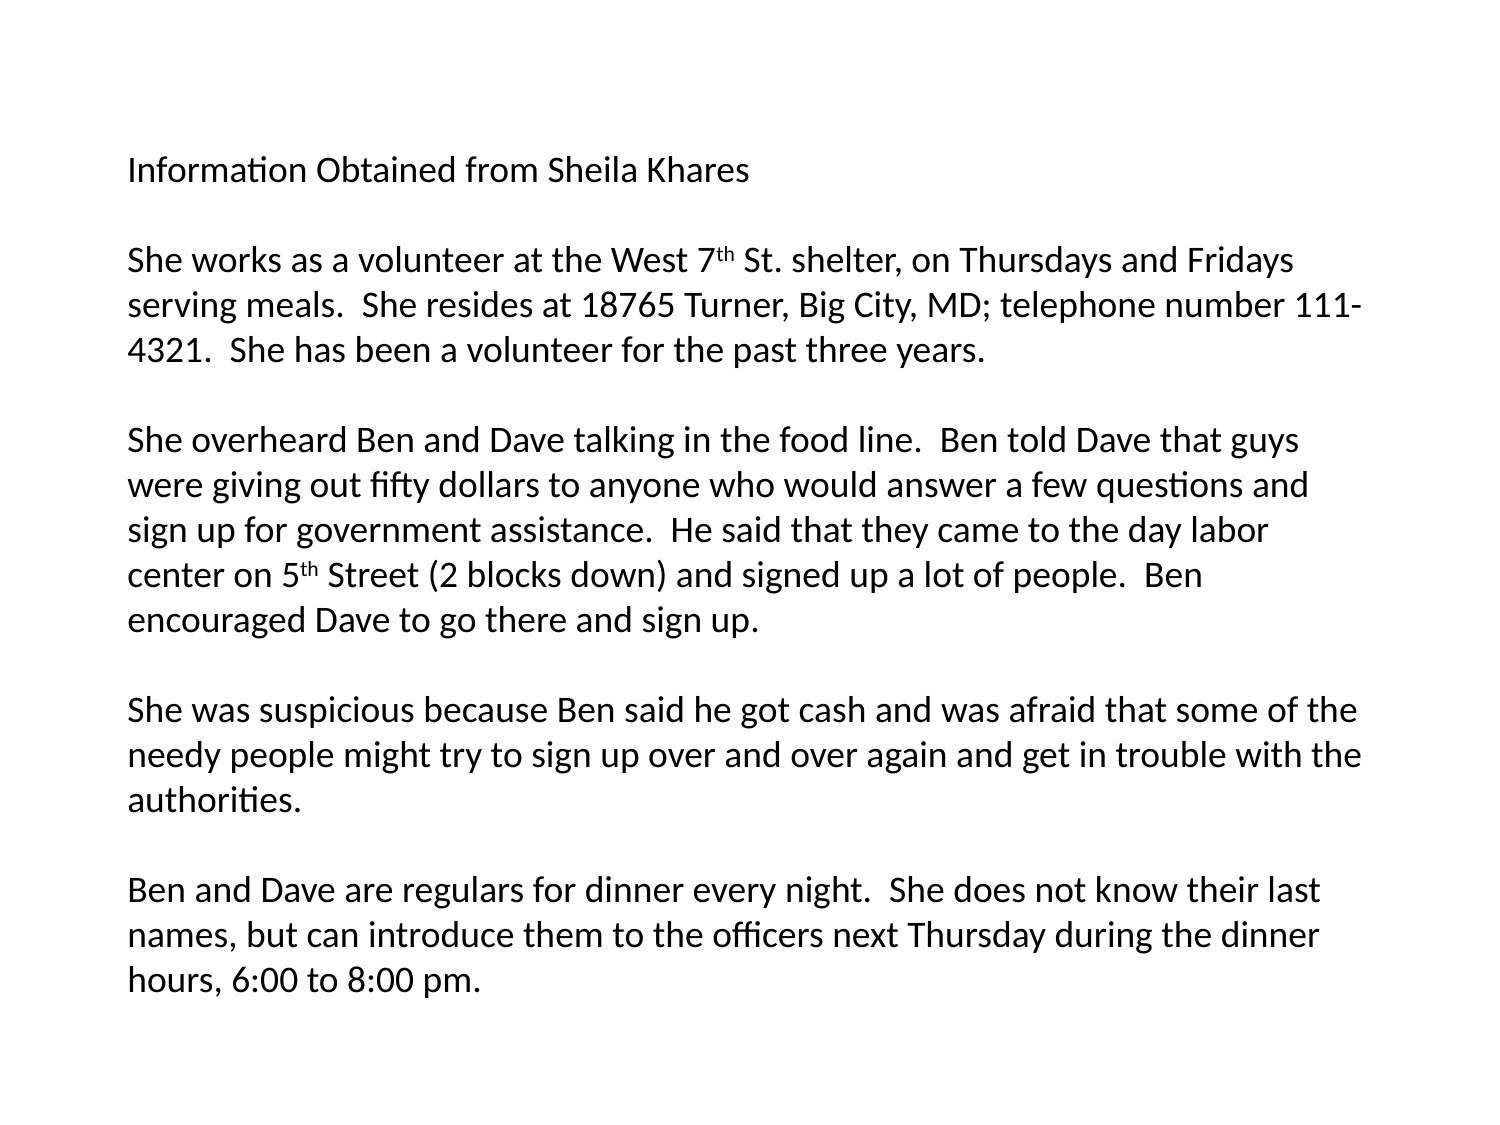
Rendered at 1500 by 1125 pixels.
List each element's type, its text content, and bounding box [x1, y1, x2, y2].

text_box Information Obtained from Sheila Khares She works as a volunteer at the West 7th St. shelter, on Thursdays and Fridays serving meals. She resides at 18765 Turner, Big City, MD; telephone number 111-4321. She has been a volunteer for the past three years. She overheard Ben and Dave talking in the food line. Ben told Dave that guys were giving out fifty dollars to anyone who would answer a few questions and sign up for government assistance. He said that they came to the day labor center on 5th Street (2 blocks down) and signed up a lot of people. Ben encouraged Dave to go there and sign up. She was suspicious because Ben said he got cash and was afraid that some of the needy people might try to sign up over and over again and get in trouble with the authorities. Ben and Dave are regulars for dinner every night. She does not know their last names, but can introduce them to the officers next Thursday during the dinner hours, 6:00 to 8:00 pm. [112, 137, 1388, 1008]
